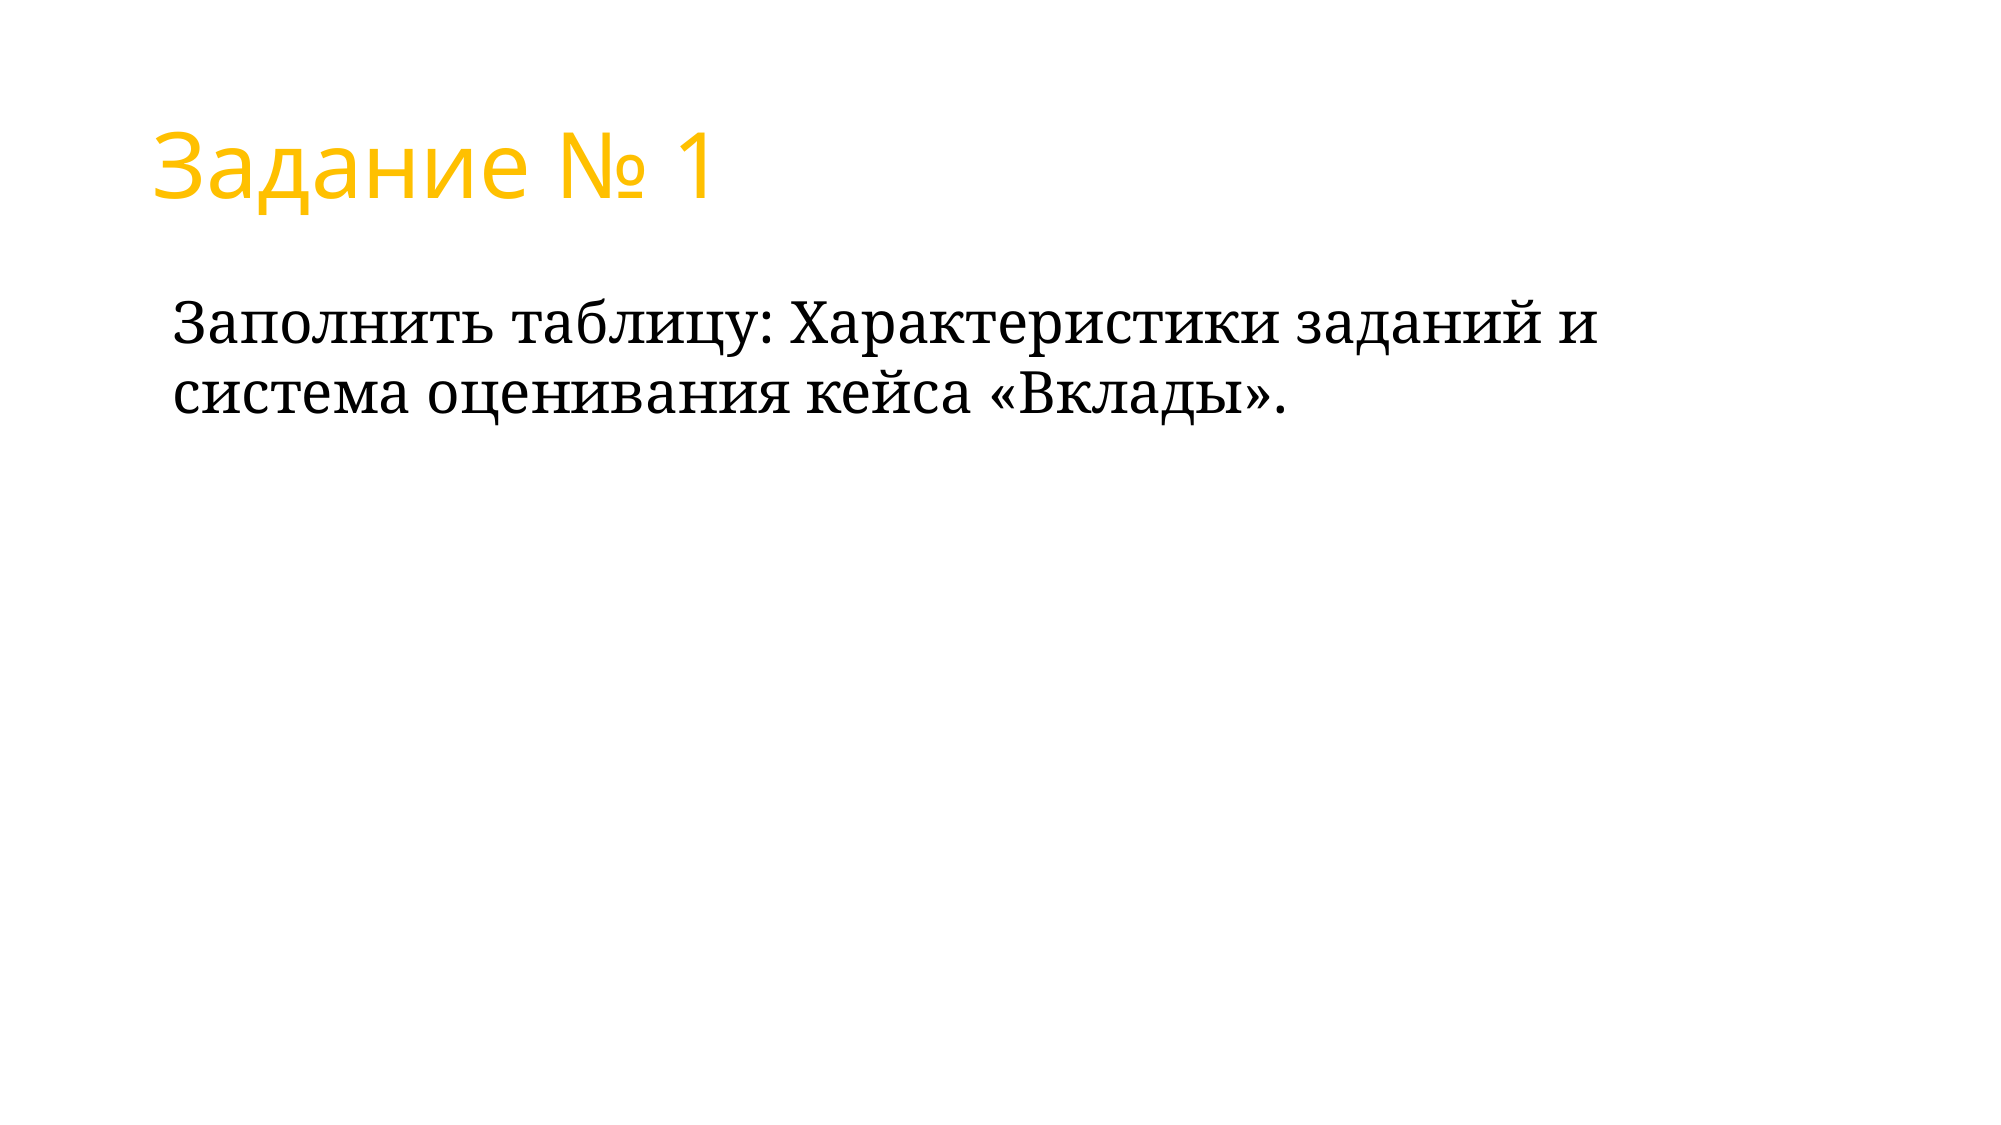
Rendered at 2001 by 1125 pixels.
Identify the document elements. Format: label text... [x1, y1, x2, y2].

title Задание № 1 [137, 59, 1863, 278]
text_box Заполнить таблицу: Характеристики заданий и система оценивания кейса «Вклады». [158, 277, 1812, 562]
